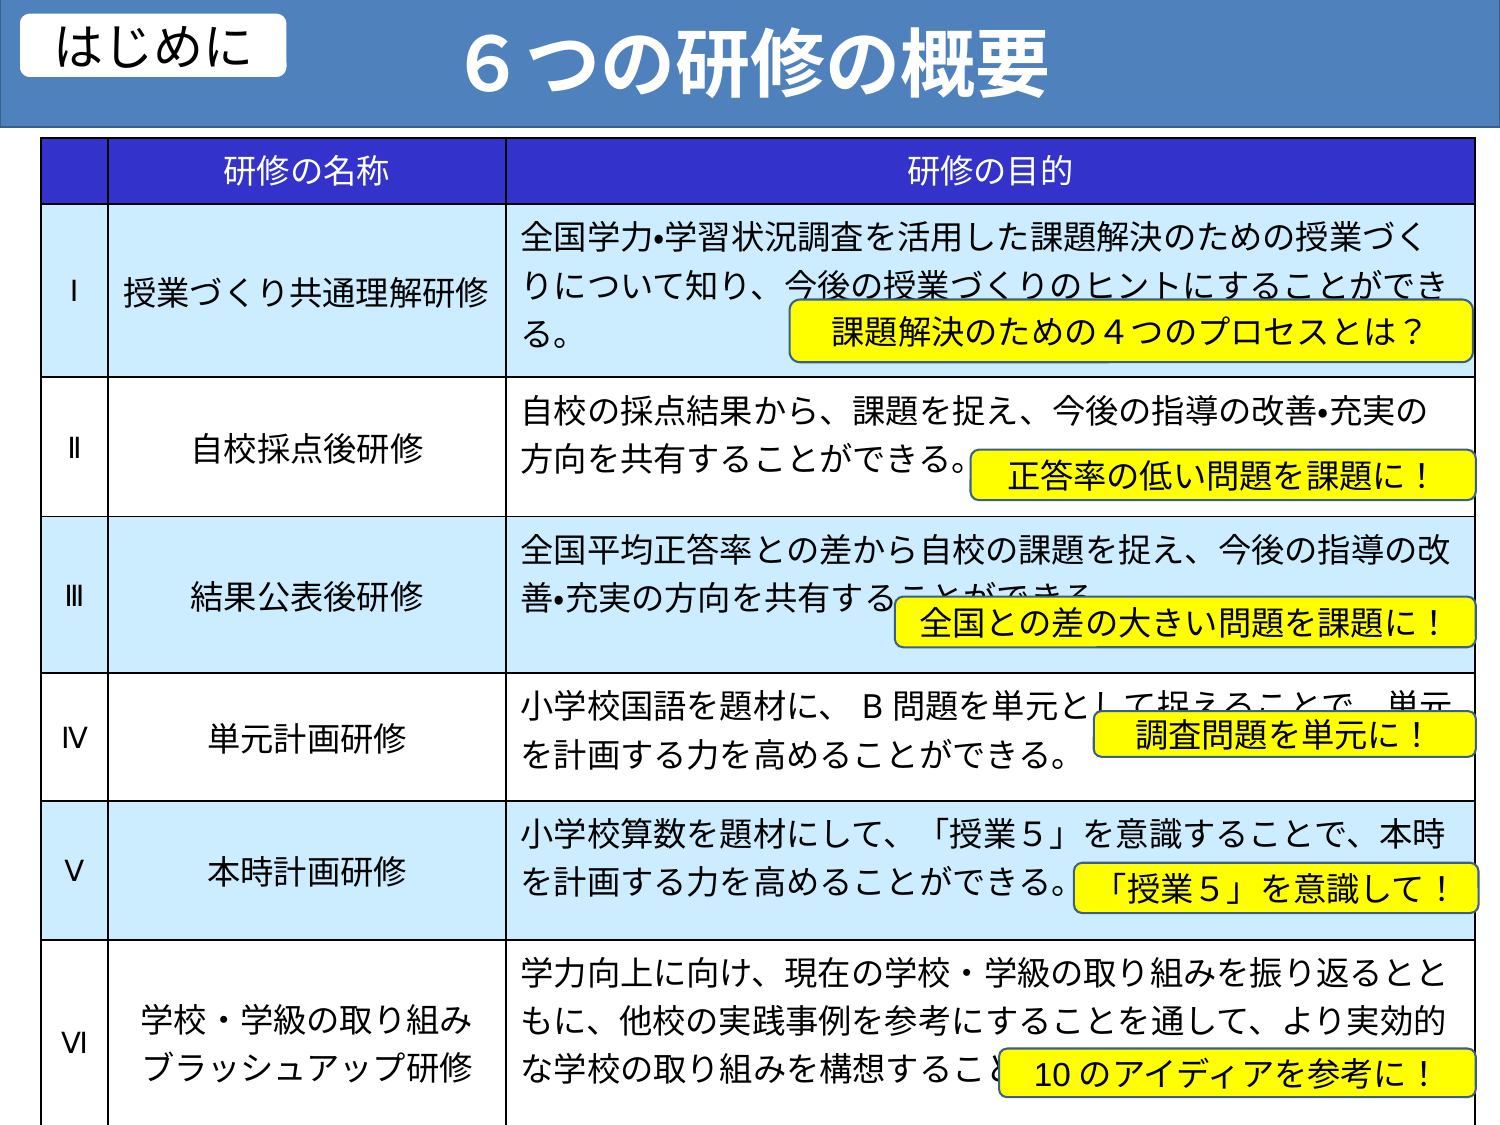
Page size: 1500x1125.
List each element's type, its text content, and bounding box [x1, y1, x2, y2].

table_cell 本時計画研修 [109, 802, 505, 939]
table_cell 授業づくり共通理解研修 [109, 205, 505, 376]
text_box 10のアイディアを参考に！ [998, 1047, 1477, 1099]
table_cell 小学校算数を題材にして、「授業５」を意識することで、本時を計画する力を高めることができる。 [507, 802, 1474, 939]
text_box 「授業５」を意識して！ [1072, 861, 1480, 915]
table_header 研修の目的 [507, 139, 1474, 203]
table_cell Ⅱ [42, 378, 107, 516]
table_cell Ⅲ [42, 517, 107, 672]
table_cell 全国平均正答率との差から自校の課題を捉え、今後の指導の改善・充実の方向を共有することができる。 [507, 517, 1474, 672]
table_header 研修の名称 [109, 139, 505, 203]
table_cell Ⅳ [42, 674, 107, 800]
text_box 正答率の低い問題を課題に！ [969, 448, 1477, 502]
text_box 全国との差の大きい問題を課題に！ [893, 595, 1477, 649]
table_cell Ⅰ [42, 205, 107, 376]
table_cell 自校採点後研修 [109, 378, 505, 516]
table_cell 結果公表後研修 [109, 517, 505, 672]
table_header [42, 139, 107, 203]
text_box 課題解決のための４つのプロセスとは？ [788, 298, 1474, 364]
text_box ６つの研修の概要 [0, 0, 1500, 128]
text_box はじめに [17, 11, 289, 80]
table_cell Ⅵ [42, 941, 107, 1125]
table_cell Ⅴ [42, 802, 107, 939]
table_cell 単元計画研修 [109, 674, 505, 800]
table_cell 自校の採点結果から、課題を捉え、今後の指導の改善・充実の方向を共有することができる。 [507, 378, 1474, 516]
table_cell 小学校国語を題材に、B問題を単元として捉えることで、単元を計画する力を高めることができる。 [507, 674, 1474, 800]
text_box 調査問題を単元に！ [1092, 710, 1477, 758]
table_cell 全国学力・学習状況調査を活用した課題解決のための授業づくりについて知り、今後の授業づくりのヒントにすることができる。 [507, 205, 1474, 376]
table_cell 学力向上に向け、現在の学校・学級の取り組みを振り返るとともに、他校の実践事例を参考にすることを通して、より実効的な学校の取り組みを構想することができる。 [507, 941, 1474, 1125]
table_cell 学校・学級の取り組み ブラッシュアップ研修 [109, 941, 505, 1125]
